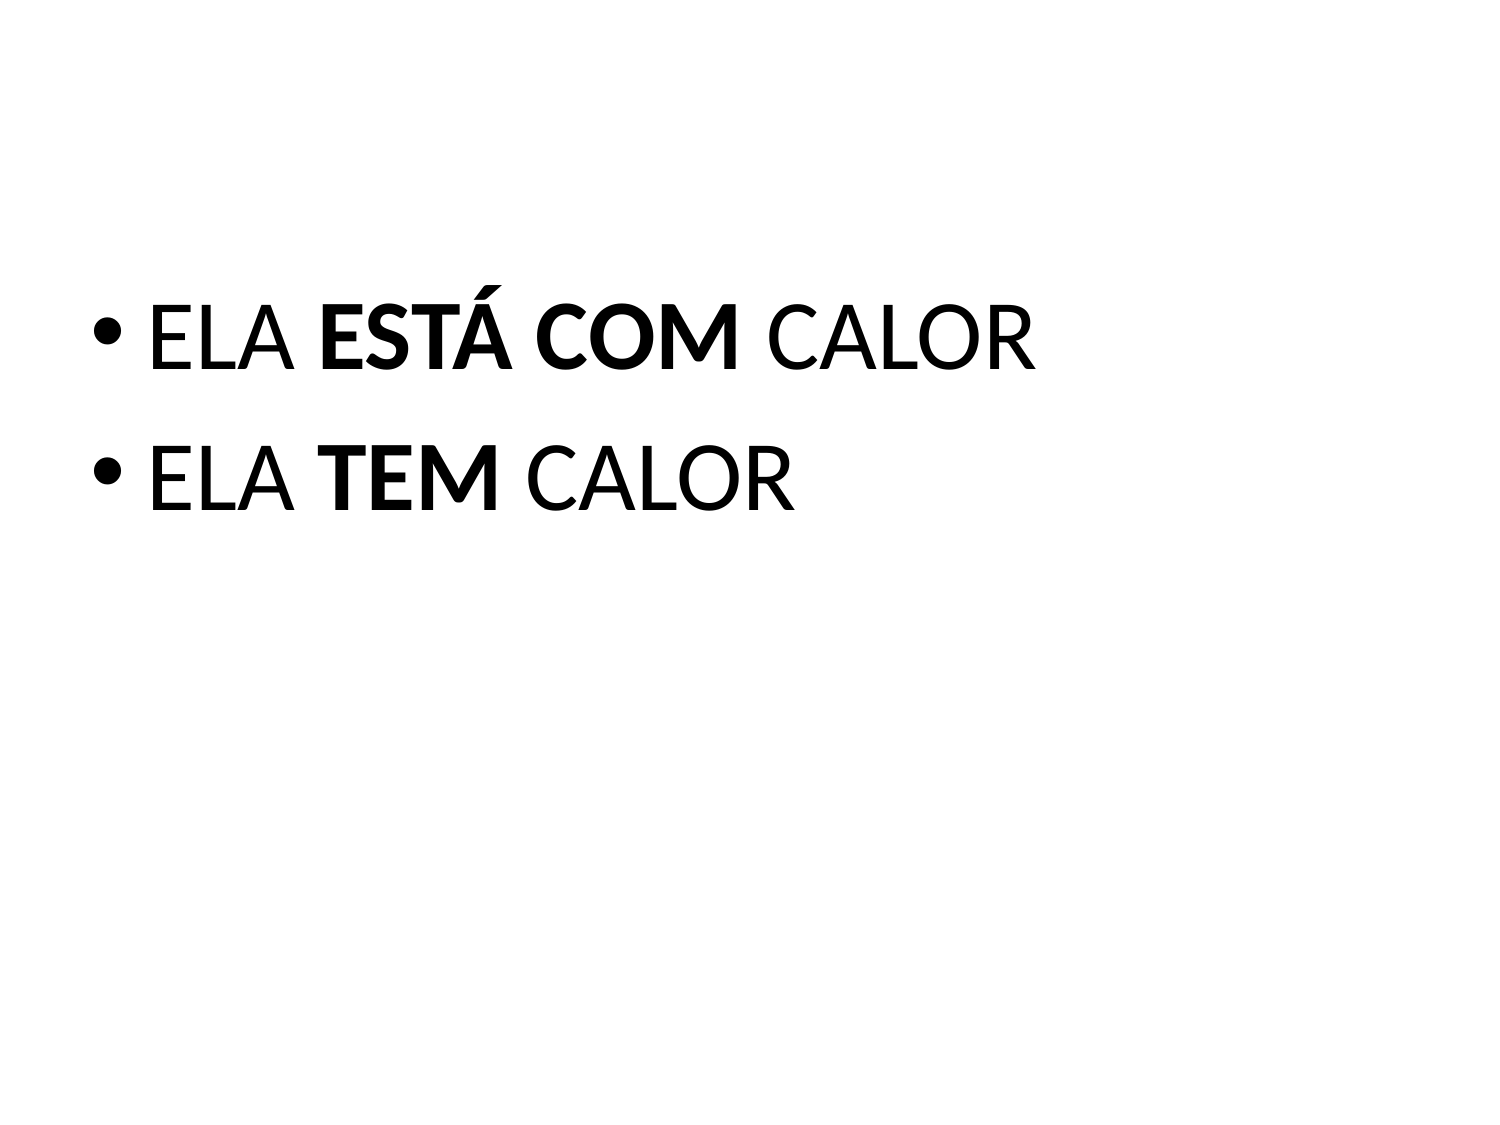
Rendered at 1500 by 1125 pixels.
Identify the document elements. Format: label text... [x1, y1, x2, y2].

list ELA ESTÁ COM CALOR ELA TEM CALOR [75, 262, 1425, 1005]
